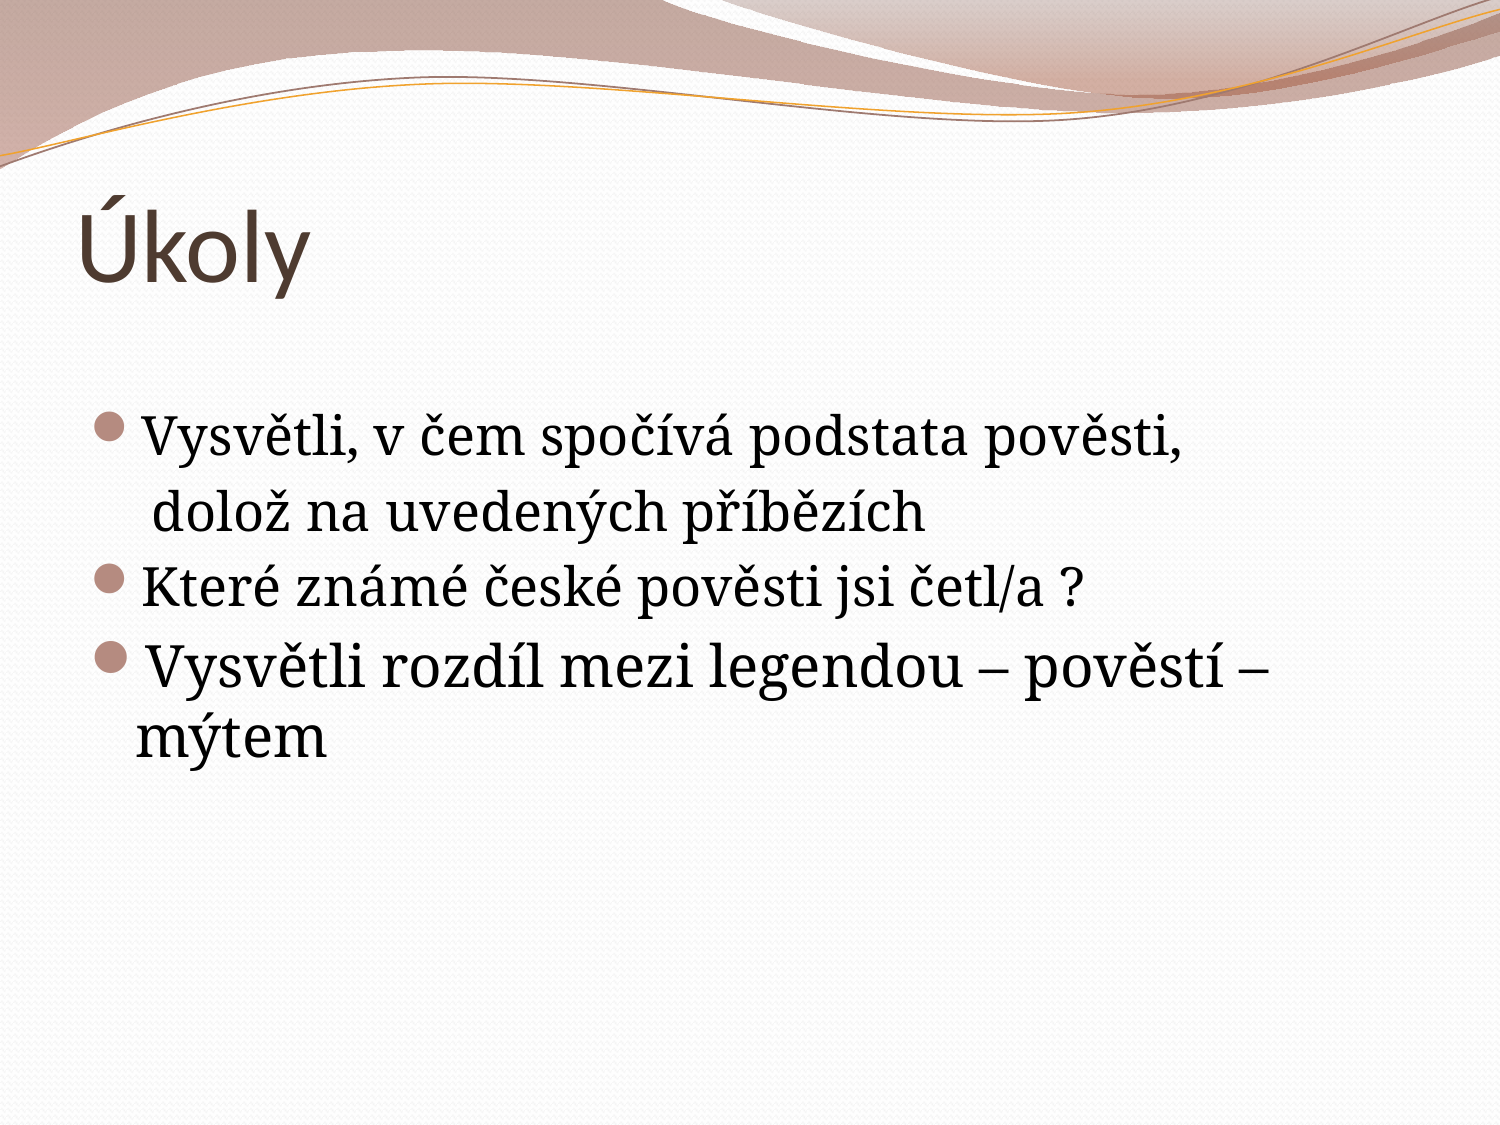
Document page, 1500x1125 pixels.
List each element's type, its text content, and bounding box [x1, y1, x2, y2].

list Vysvětli, v čem spočívá podstata pověsti, dolož na uvedených příbězích Které známé české pověsti jsi četl/a ? Vysvětli rozdíl mezi legendou – pověstí – mýtem [74, 317, 1426, 1038]
title Úkoly [74, 115, 1426, 304]
